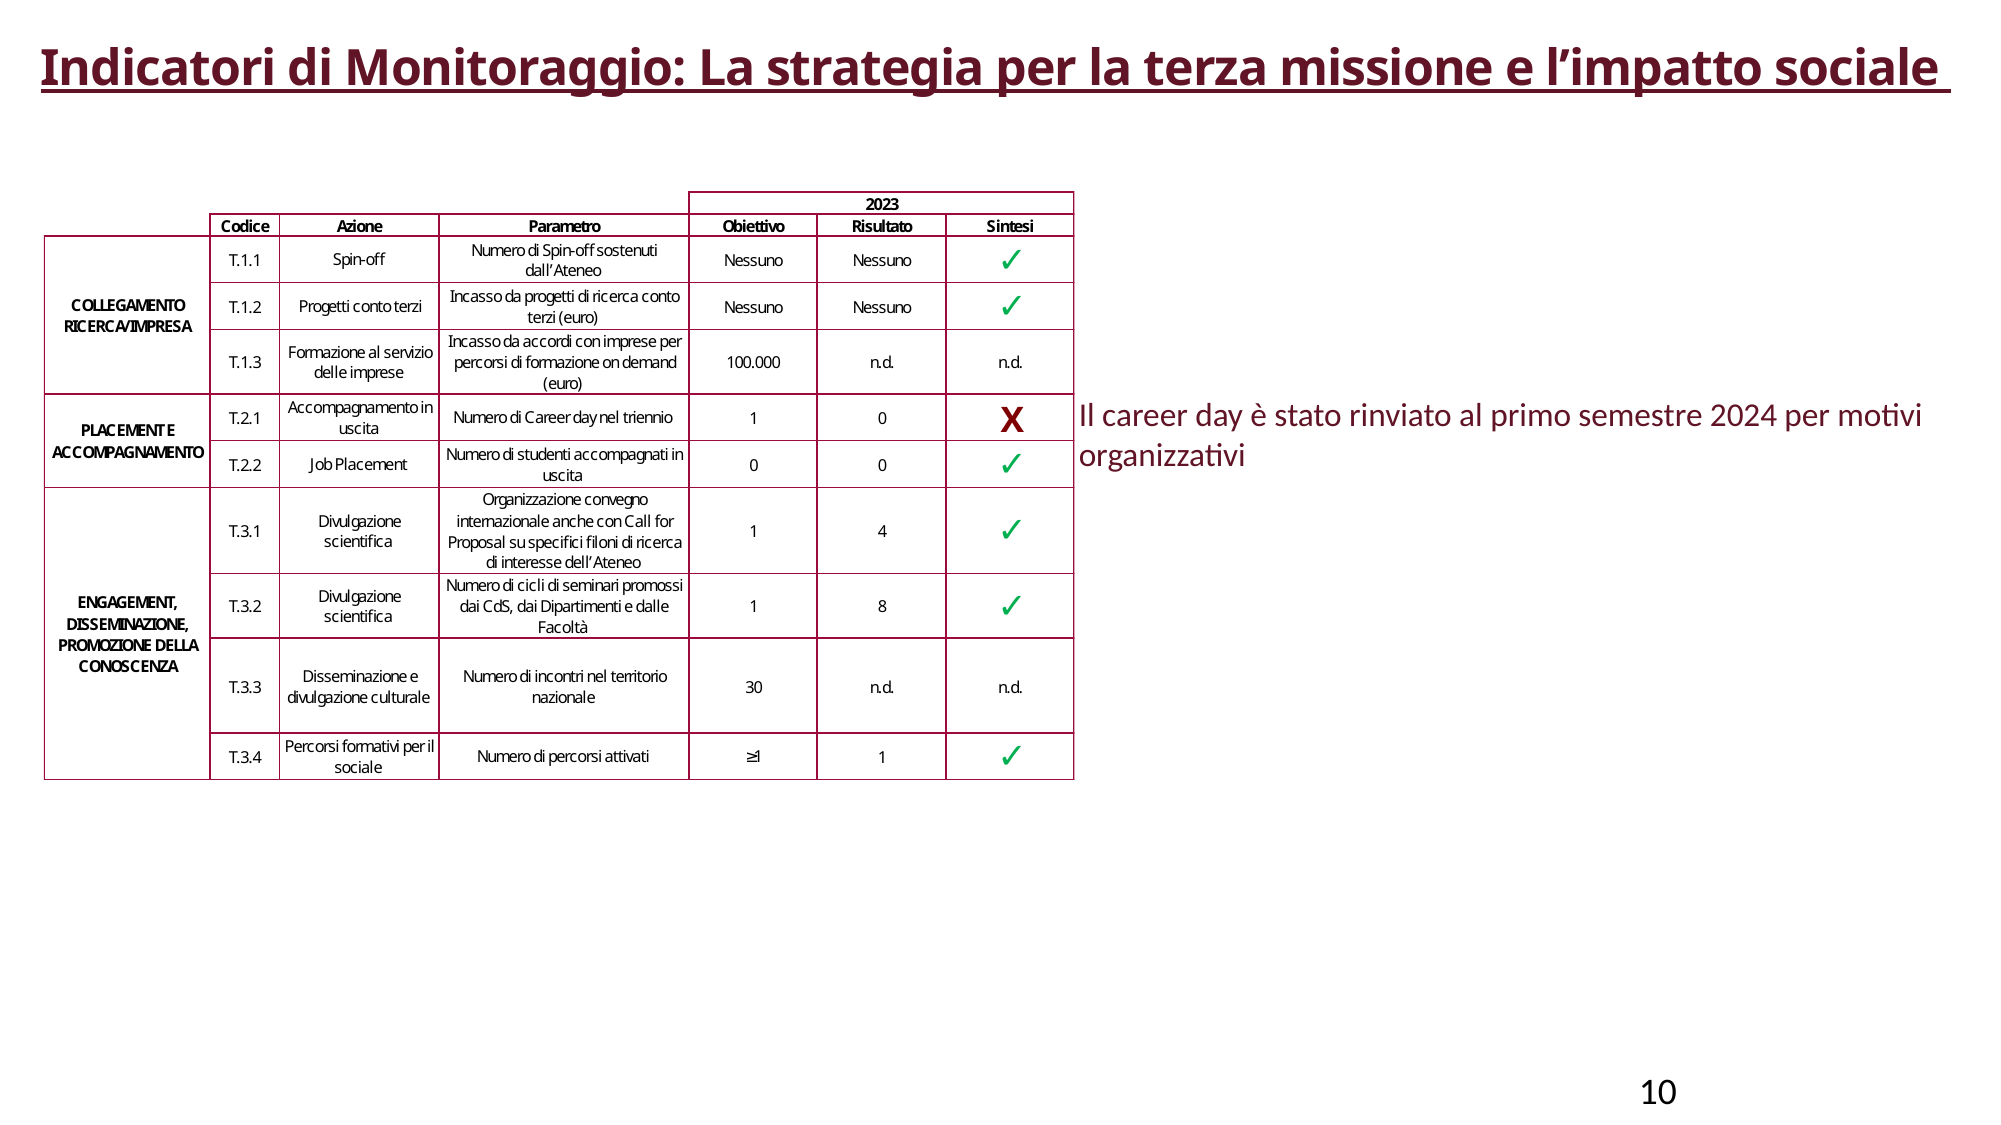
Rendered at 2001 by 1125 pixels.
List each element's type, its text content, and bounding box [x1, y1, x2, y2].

picture [43, 191, 1076, 782]
slide_number 10 [1624, 1059, 1840, 1120]
text_box Il career day è stato rinviato al primo semestre 2024 per motivi organizzativi [1083, 385, 1957, 481]
text_box Indicatori di Monitoraggio: La strategia per la terza missione e l’impatto sociale [25, 37, 1989, 113]
